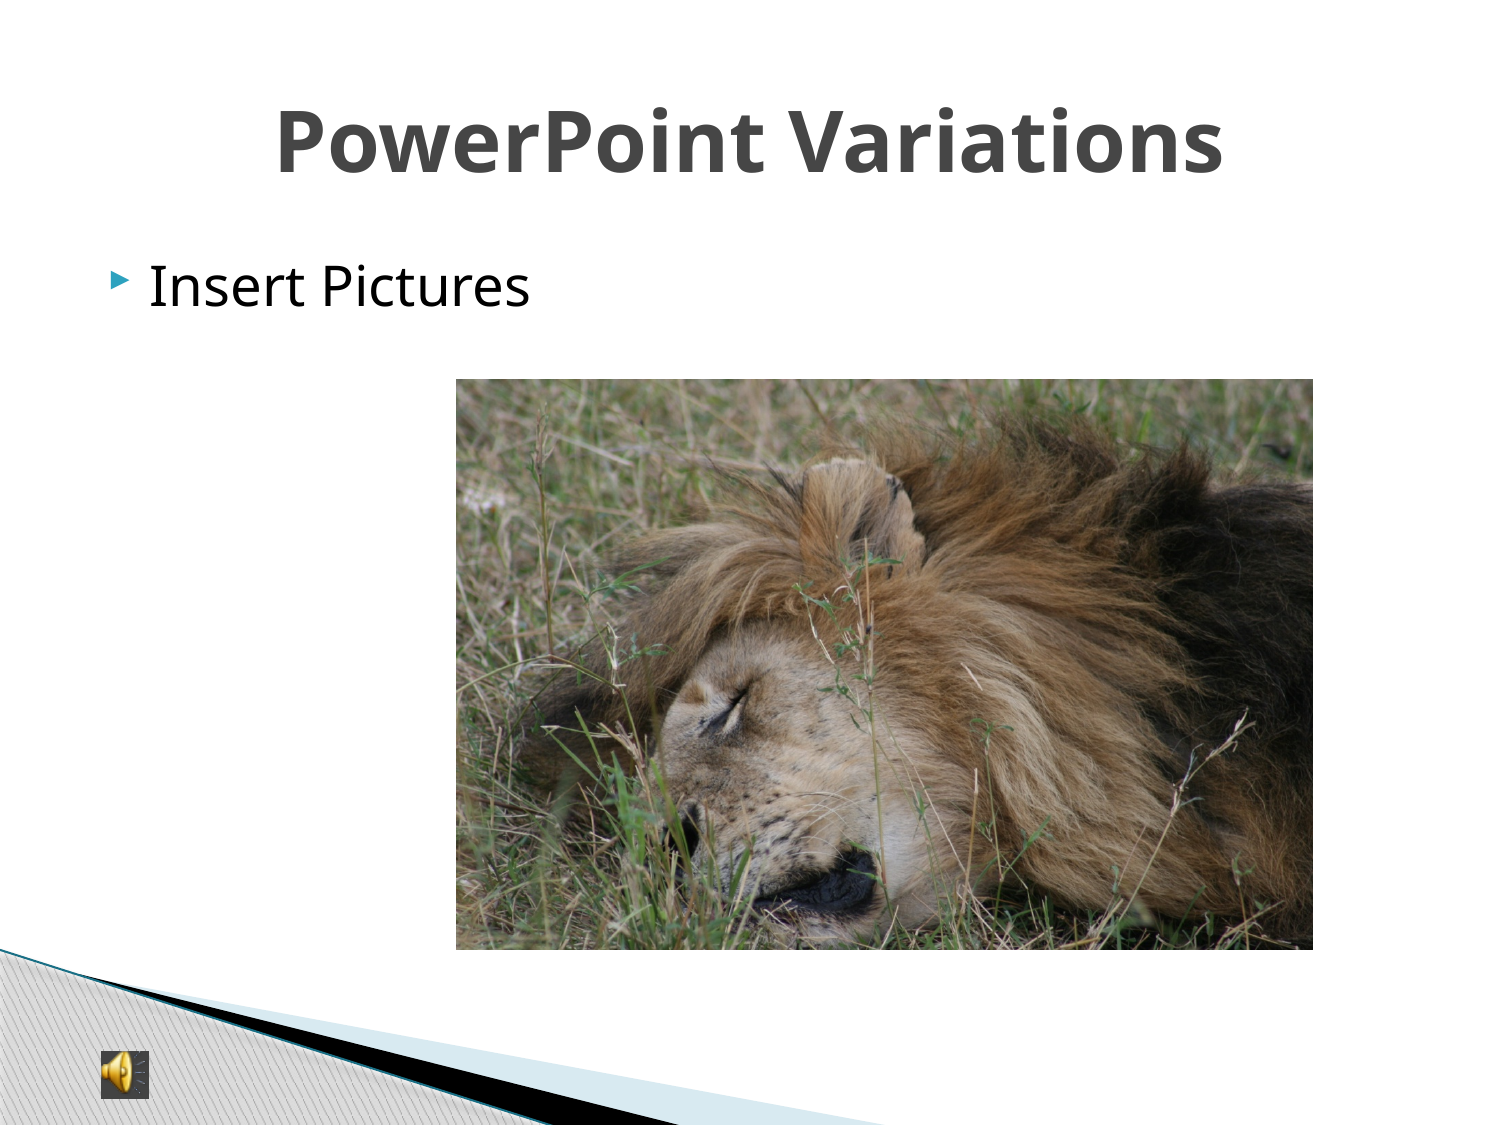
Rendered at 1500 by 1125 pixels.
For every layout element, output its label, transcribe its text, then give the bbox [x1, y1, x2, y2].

title PowerPoint Variations [75, 45, 1425, 233]
list Insert Pictures [75, 243, 1425, 986]
picture [99, 1049, 151, 1101]
picture [455, 378, 1313, 951]
